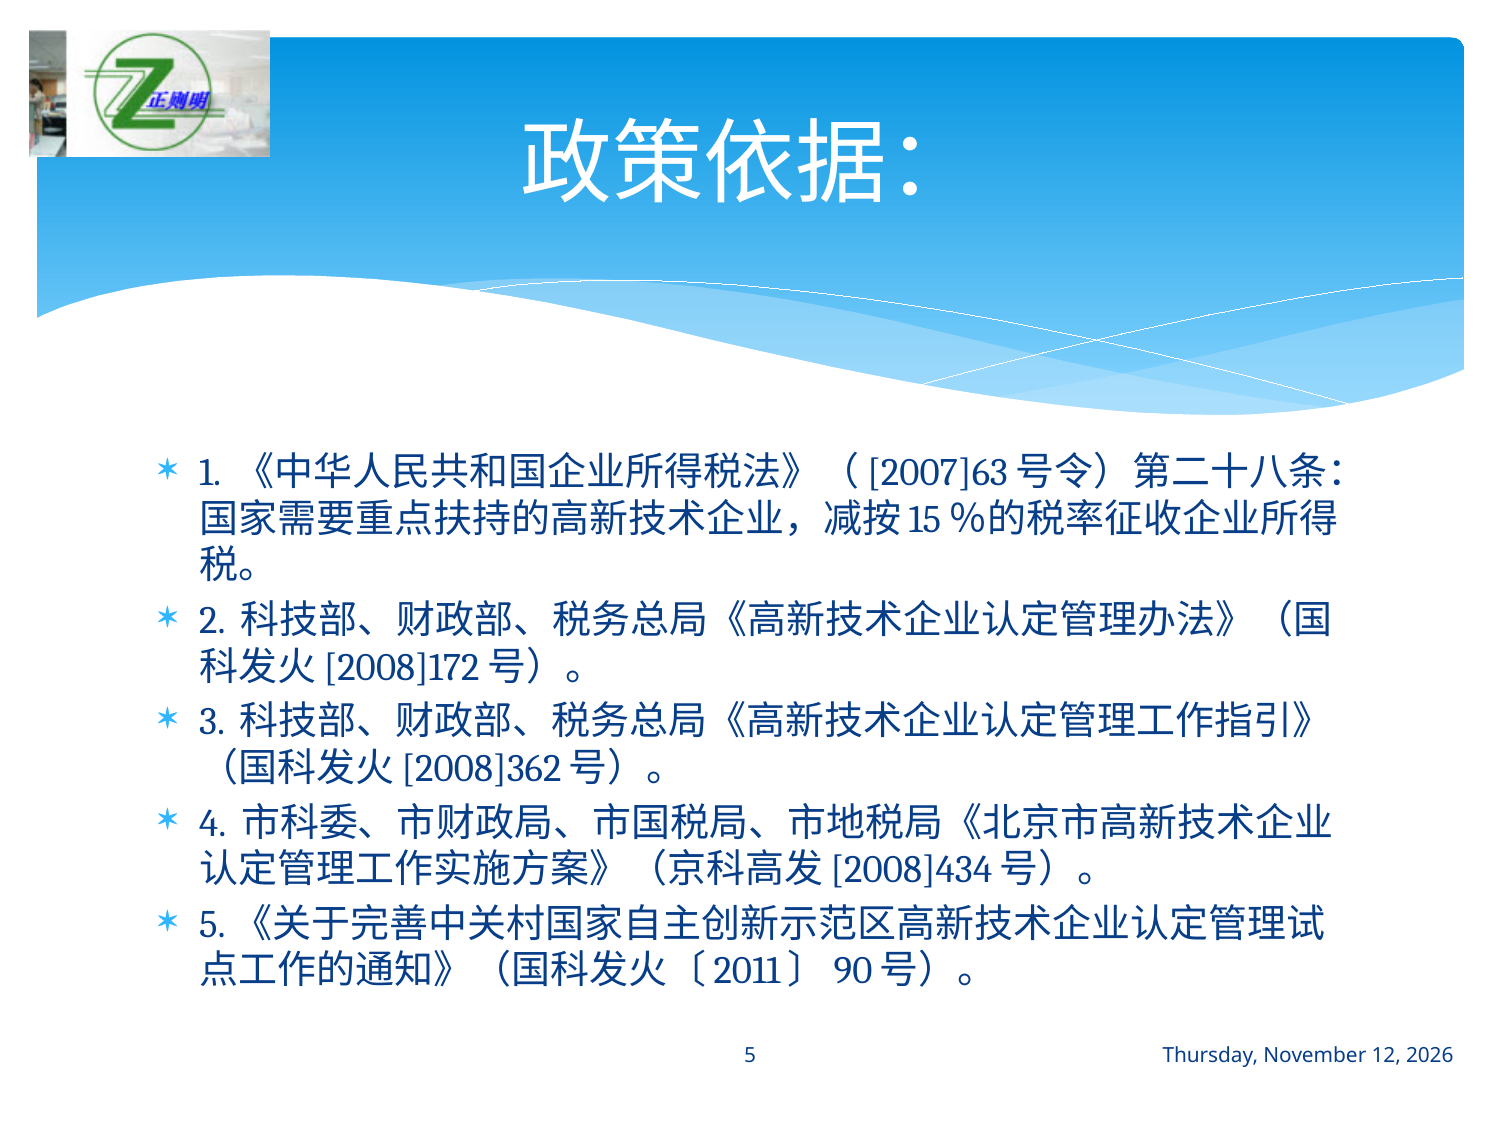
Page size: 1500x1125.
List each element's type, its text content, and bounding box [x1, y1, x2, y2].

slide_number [847, 1025, 1469, 1086]
slide_number 5 [654, 1025, 846, 1086]
list 1. 《中华人民共和国企业所得税法》（[2007]63号令）第二十八条：国家需要重点扶持的高新技术企业，减按15％的税率征收企业所得税。 2. 科技部、财政部、税务总局《高新技术企业认定管理办法》（国科发火[2008]172号）。 3. 科技部、财政部、税务总局《高新技术企业认定管理工作指引》（国科发火[2008]362号）。 4. 市科委、市财政局、市国税局、市地税局《北京市高新技术企业认定管理工作实施方案》（京科高发[2008]434号）。 5.《关于完善中关村国家自主创新示范区高新技术企业认定管理试点工作的通知》（国科发火〔2011〕90号）。 [143, 438, 1359, 1005]
title 政策依据： [75, 55, 1425, 261]
picture [29, 30, 270, 157]
